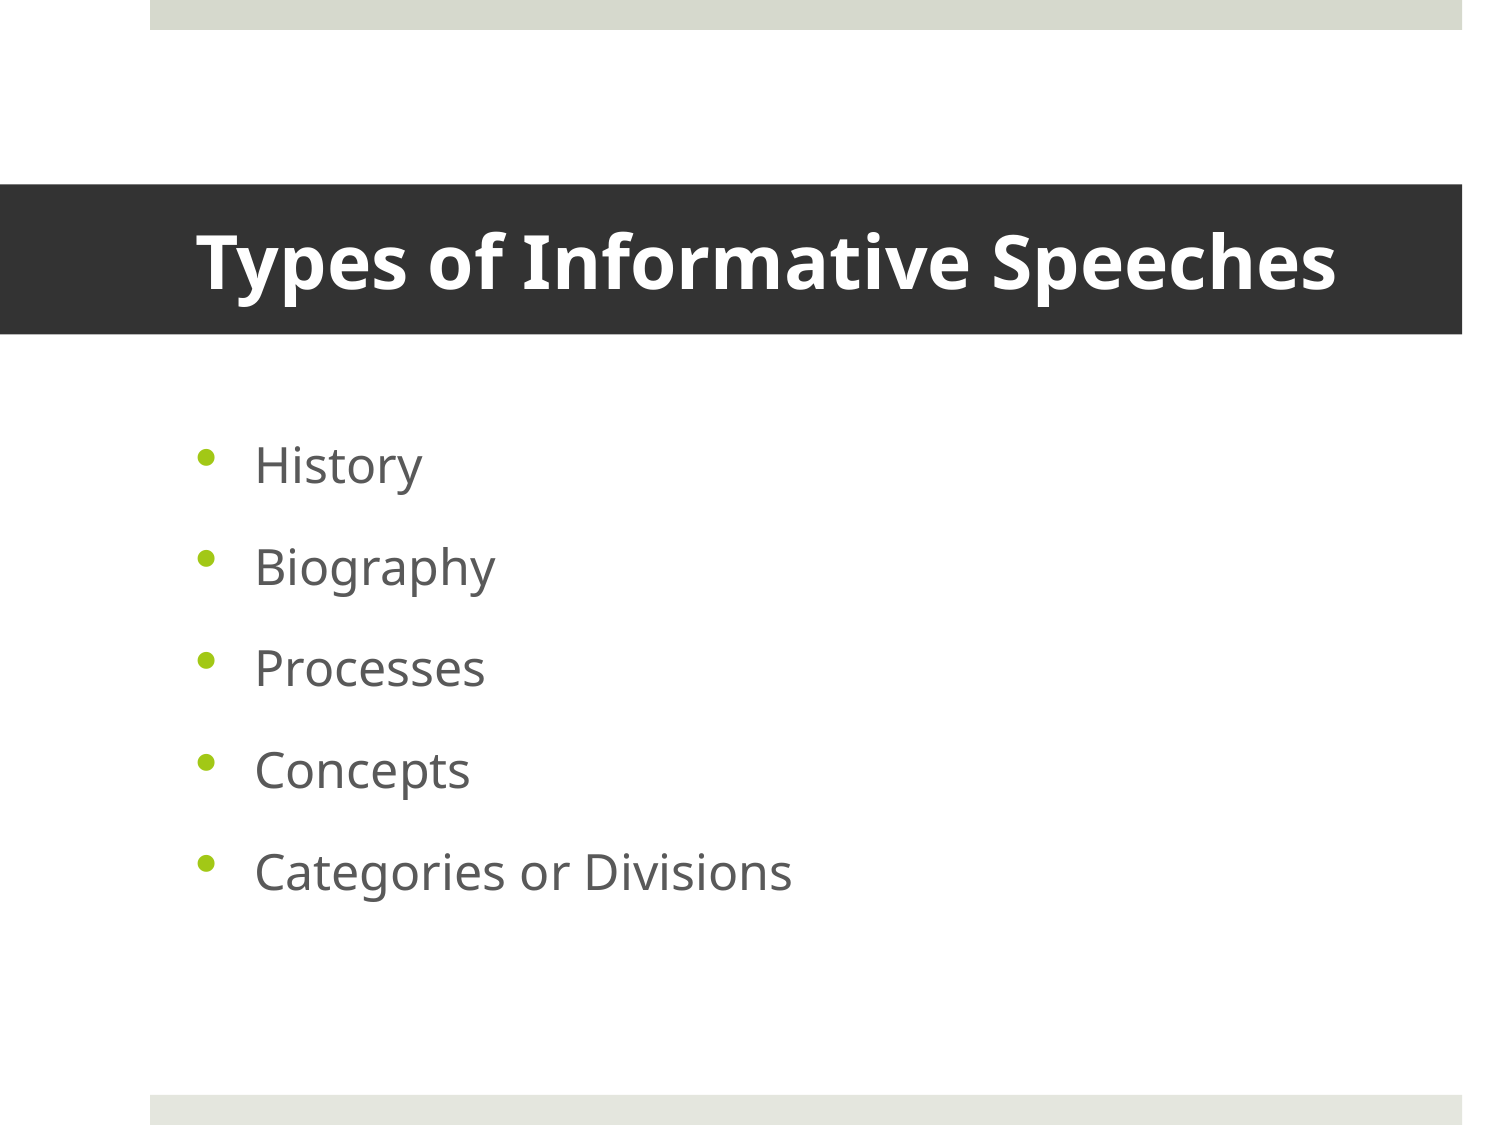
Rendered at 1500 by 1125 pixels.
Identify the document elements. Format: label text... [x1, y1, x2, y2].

title Types of Informative Speeches [0, 184, 1463, 335]
list History Biography Processes Concepts Categories or Divisions [182, 425, 1432, 1028]
